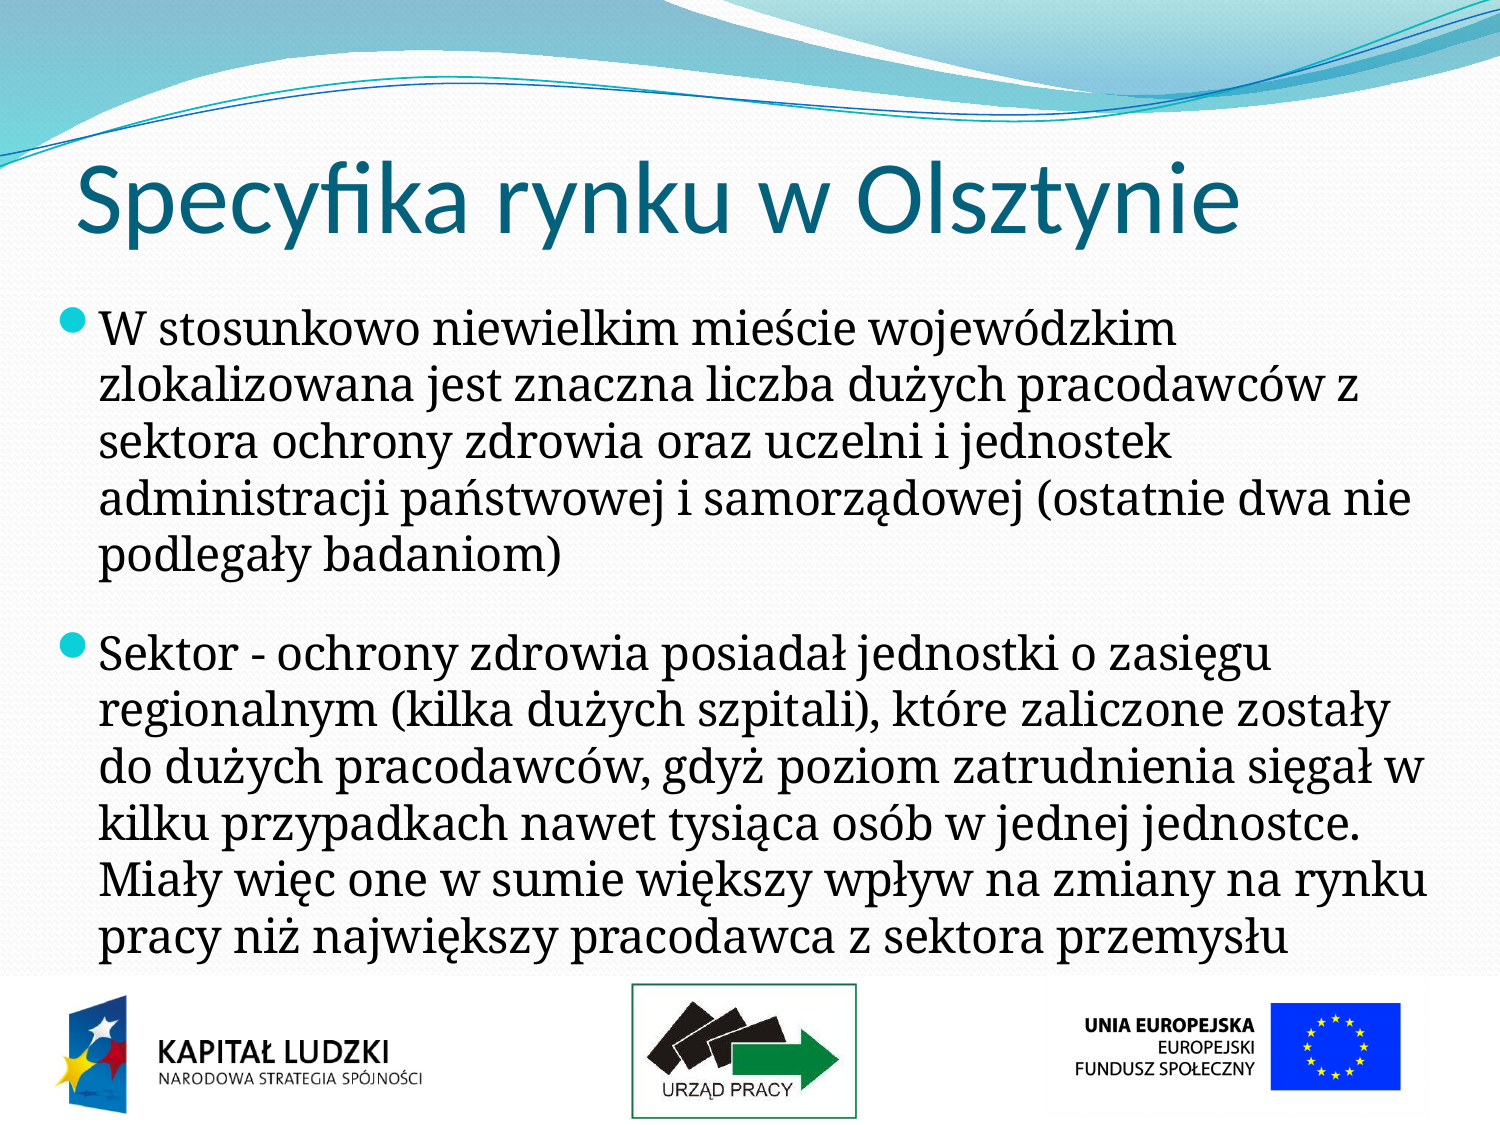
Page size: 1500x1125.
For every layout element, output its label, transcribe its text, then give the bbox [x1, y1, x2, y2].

picture [631, 1011, 857, 1119]
list W stosunkowo niewielkim mieście wojewódzkim zlokalizowana jest znaczna liczba dużych pracodawców z sektora ochrony zdrowia oraz uczelni i jednostek administracji państwowej i samorządowej (ostatnie dwa nie podlegały badaniom) Sektor - ochrony zdrowia posiadał jednostki o zasięgu regionalnym (kilka dużych szpitali), które zaliczone zostały do dużych pracodawców, gdyż poziom zatrudnienia sięgał w kilku przypadkach nawet tysiąca osób w jednej jednostce. Miały więc one w sumie większy wpływ na zmiany na rynku pracy niż największy pracodawca z sektora przemysłu [41, 290, 1459, 1011]
title Specyfika rynku w Olsztynie [75, 66, 1425, 254]
picture [1045, 1011, 1430, 1118]
picture [41, 1011, 442, 1125]
